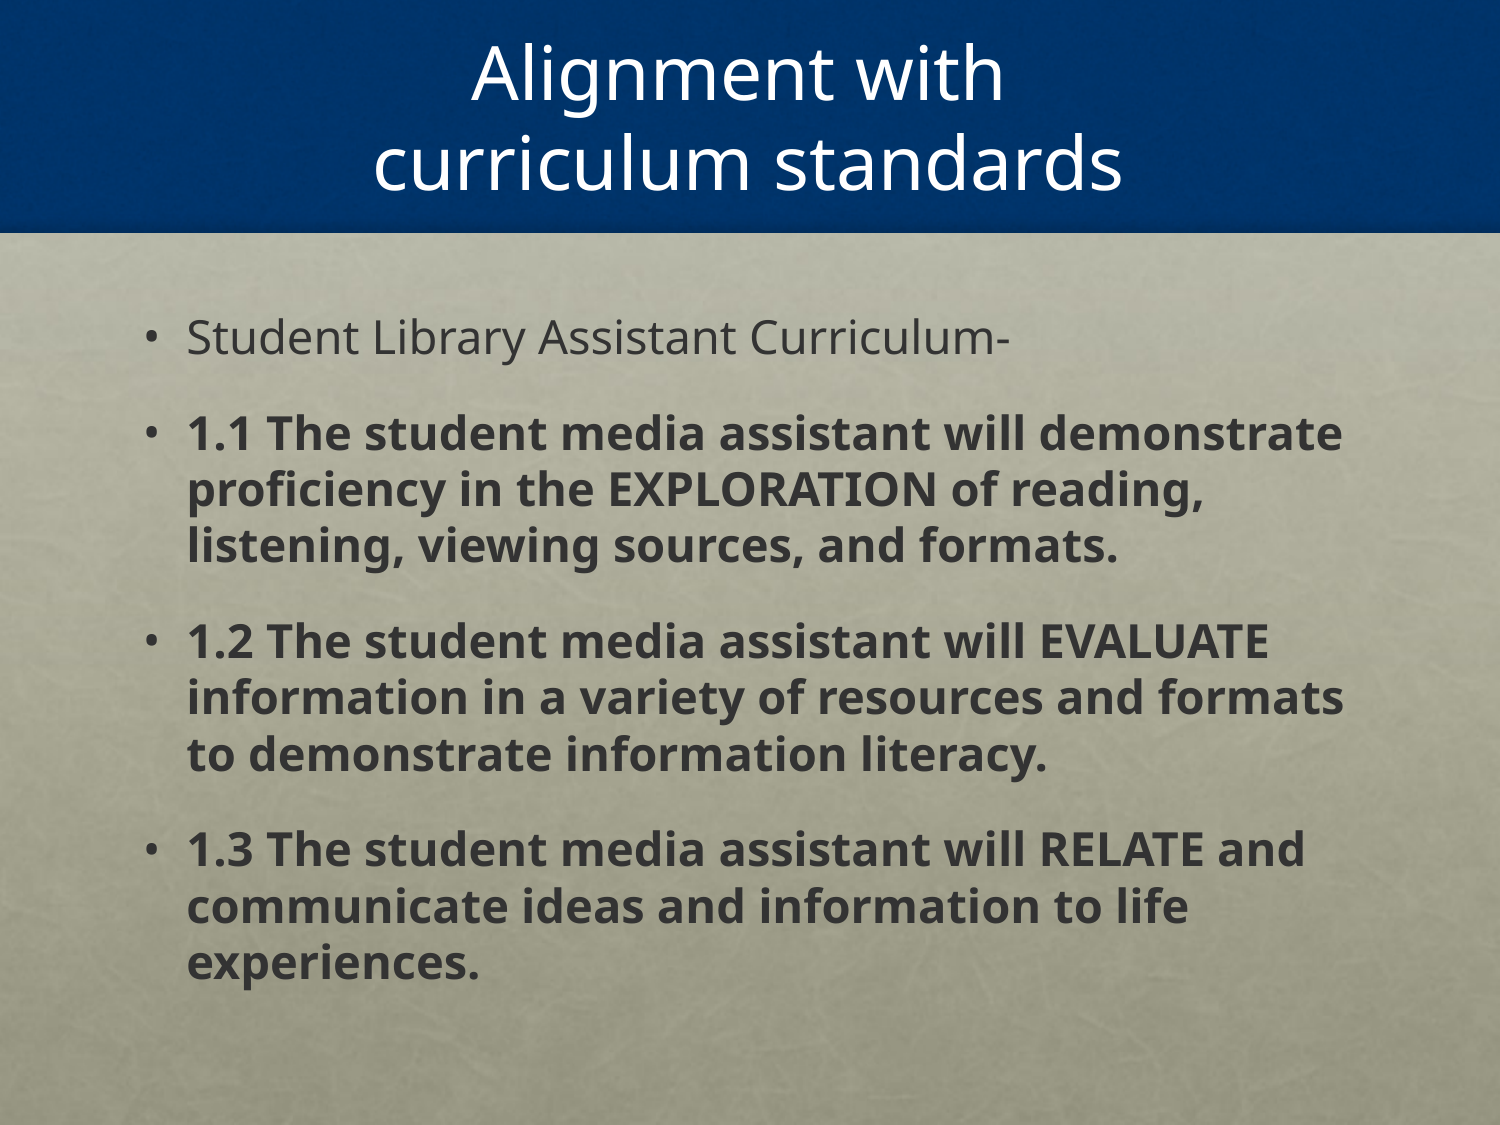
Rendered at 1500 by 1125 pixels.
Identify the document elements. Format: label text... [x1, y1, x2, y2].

title Alignment with curriculum standards [37, 10, 1461, 221]
picture [0, 214, 1500, 1125]
list Student Library Assistant Curriculum- 1.1 The student media assistant will demonstrate proficiency in the EXPLORATION of reading, listening, viewing sources, and formats. 1.2 The student media assistant will EVALUATE information in a variety of resources and formats to demonstrate information literacy. 1.3 The student media assistant will RELATE and communicate ideas and information to life experiences. [127, 299, 1372, 1005]
